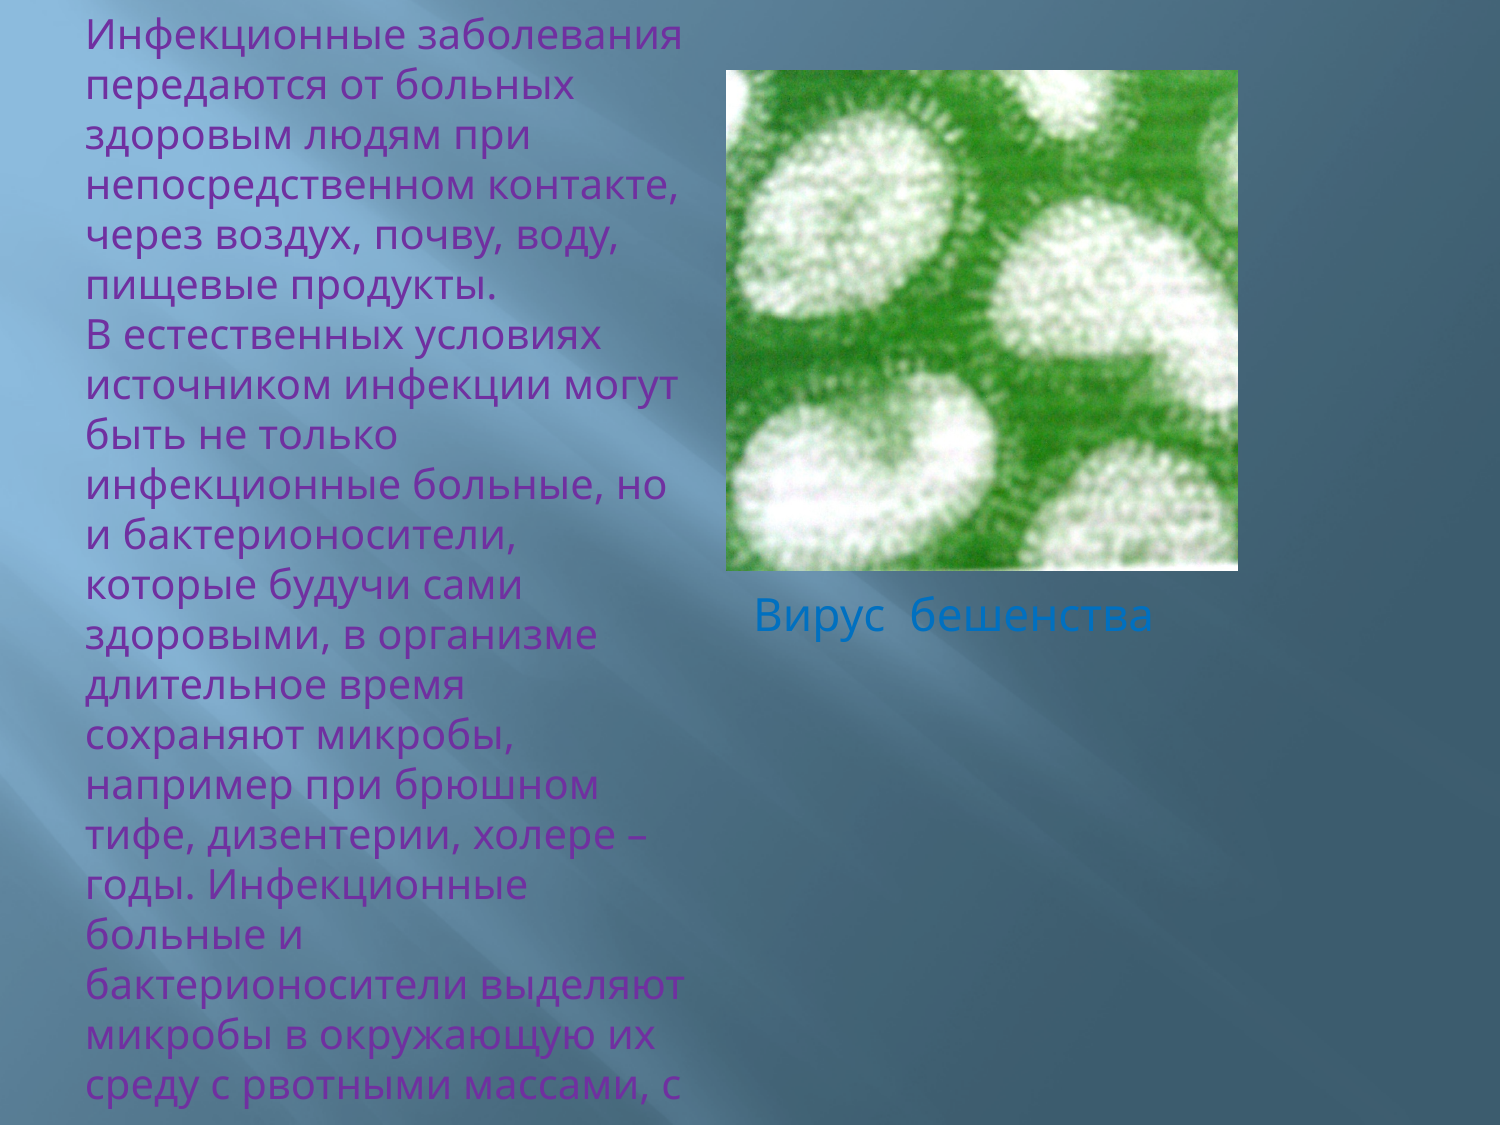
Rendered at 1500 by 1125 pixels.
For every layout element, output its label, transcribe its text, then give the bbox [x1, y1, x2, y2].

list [726, 70, 1238, 572]
title Вирус бешенства [738, 592, 1232, 648]
list Инфекционные заболевания передаются от больных здоровым людям при непосредственном контакте, через воздух, почву, воду, пищевые продукты. В естественных условиях источником инфекции могут быть не только инфекционные больные, но и бактерионосители, которые будучи сами здоровыми, в организме длительное время сохраняют микробы, например при брюшном тифе, дизентерии, холере – годы. Инфекционные больные и бактерионосители выделяют микробы в окружающую их среду с рвотными массами, с выдыхаемым воздухом, с испражнениями, мочой, через кровь при укусах насекомых или через шприц и другими путями. [70, 0, 704, 755]
